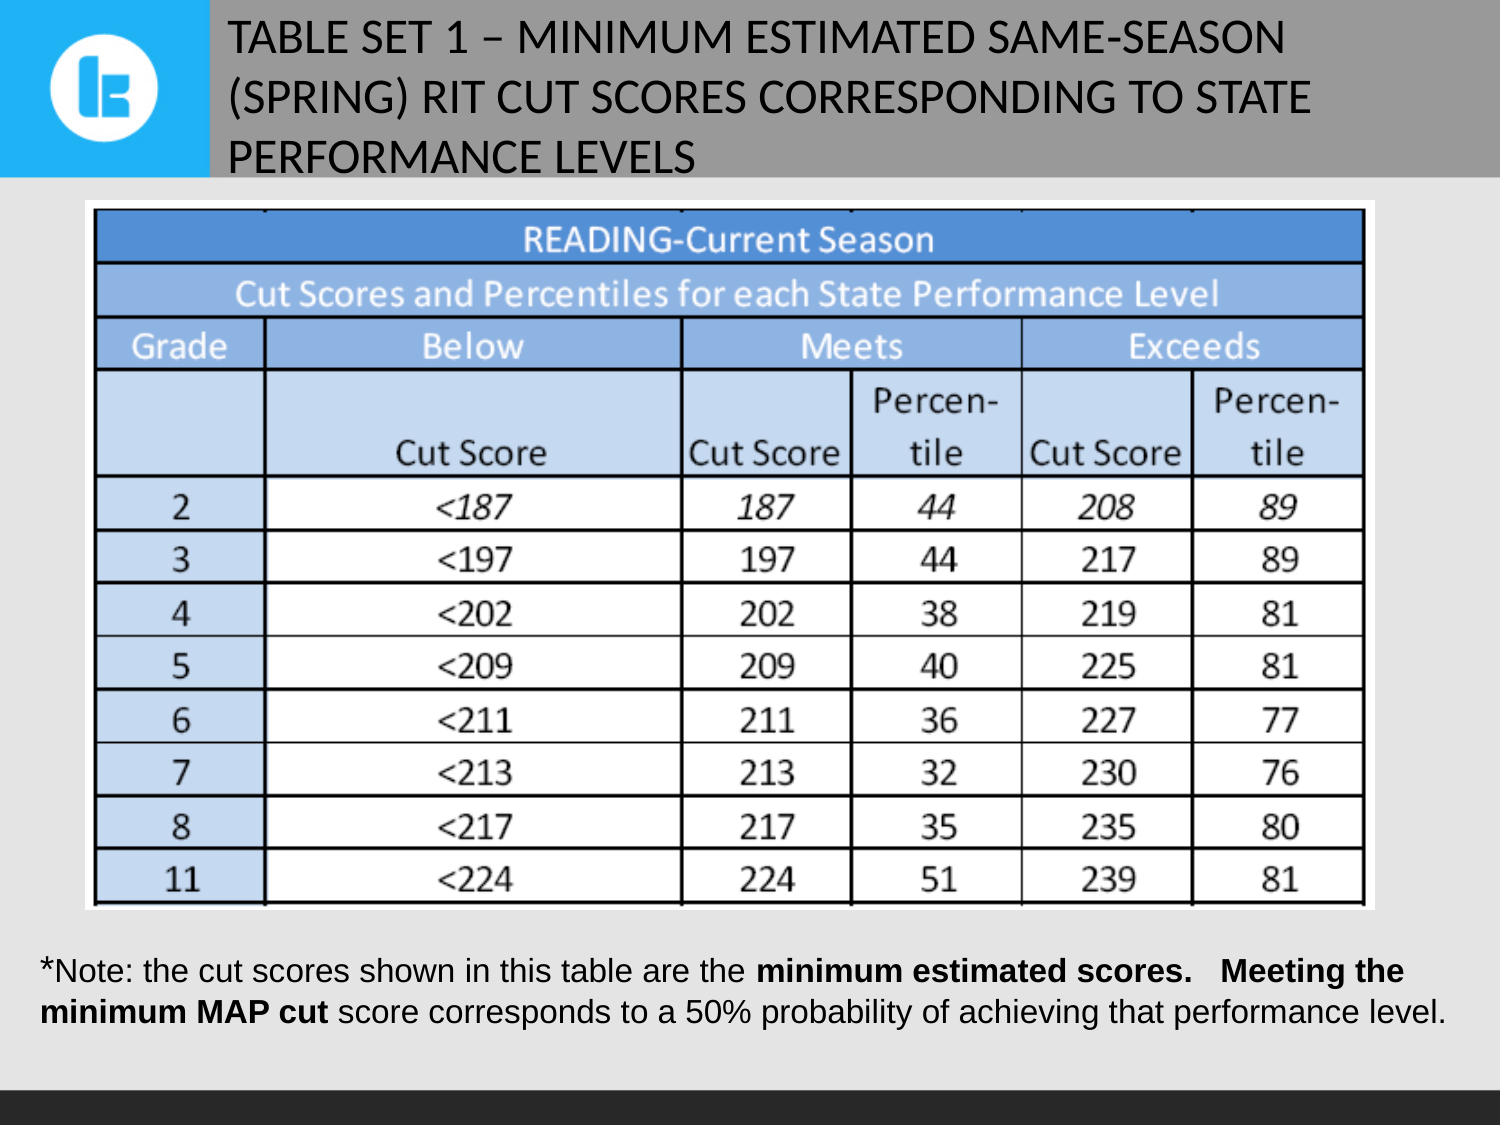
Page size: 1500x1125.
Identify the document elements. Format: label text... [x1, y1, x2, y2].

picture [0, 0, 1500, 1125]
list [85, 200, 1376, 910]
title TABLE SET 1 – MINIMUM ESTIMATED SAME‐SEASON (SPRING) RIT CUT SCORES CORRESPONDING TO STATE PERFORMANCE LEVELS [212, 0, 1438, 188]
text_box *Note: the cut scores shown in this table are the minimum estimated scores. Meeting the minimum MAP cut score corresponds to a 50% probability of achieving that performance level. [24, 937, 1500, 1038]
